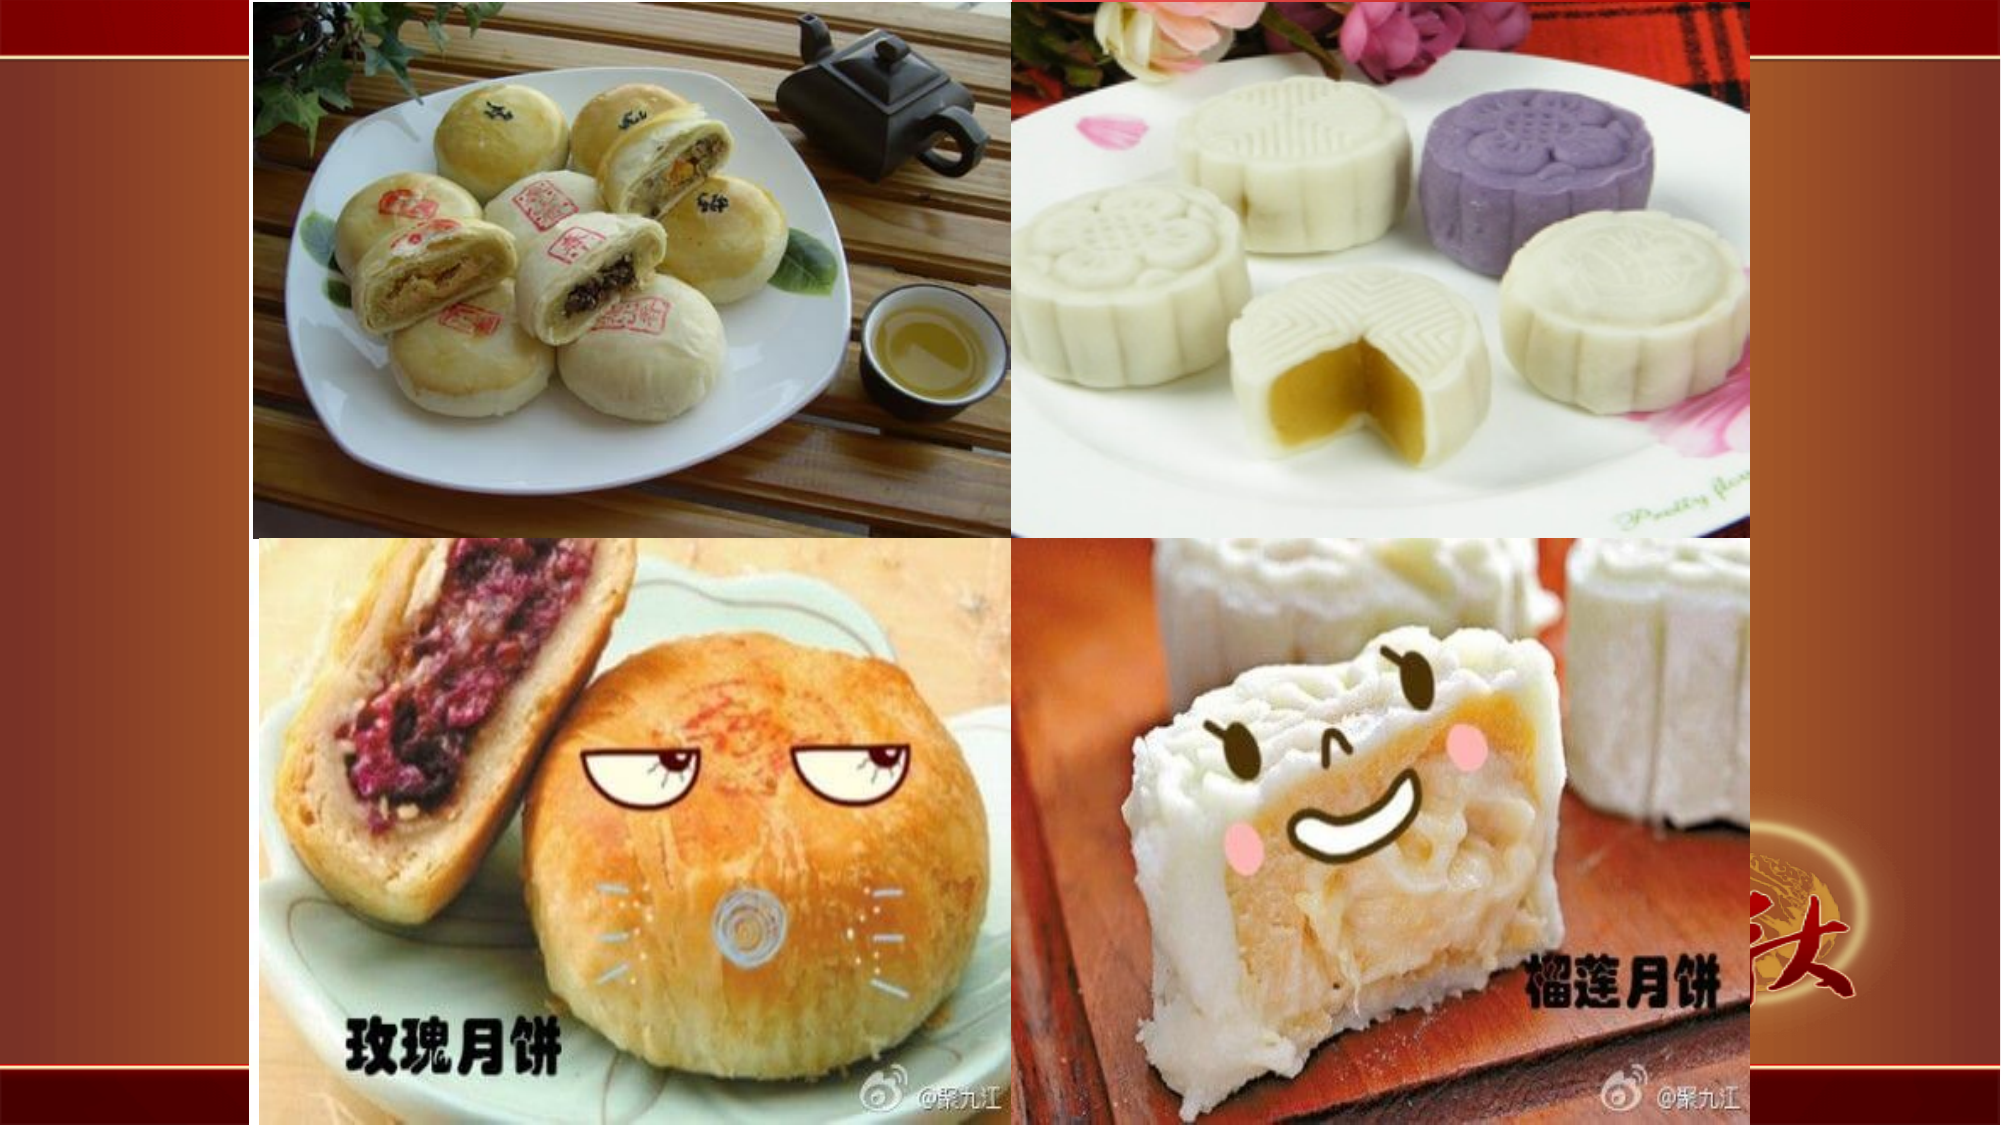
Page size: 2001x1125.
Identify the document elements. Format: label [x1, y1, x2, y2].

picture [0, 0, 2001, 1125]
text_box [253, 2, 1751, 1125]
